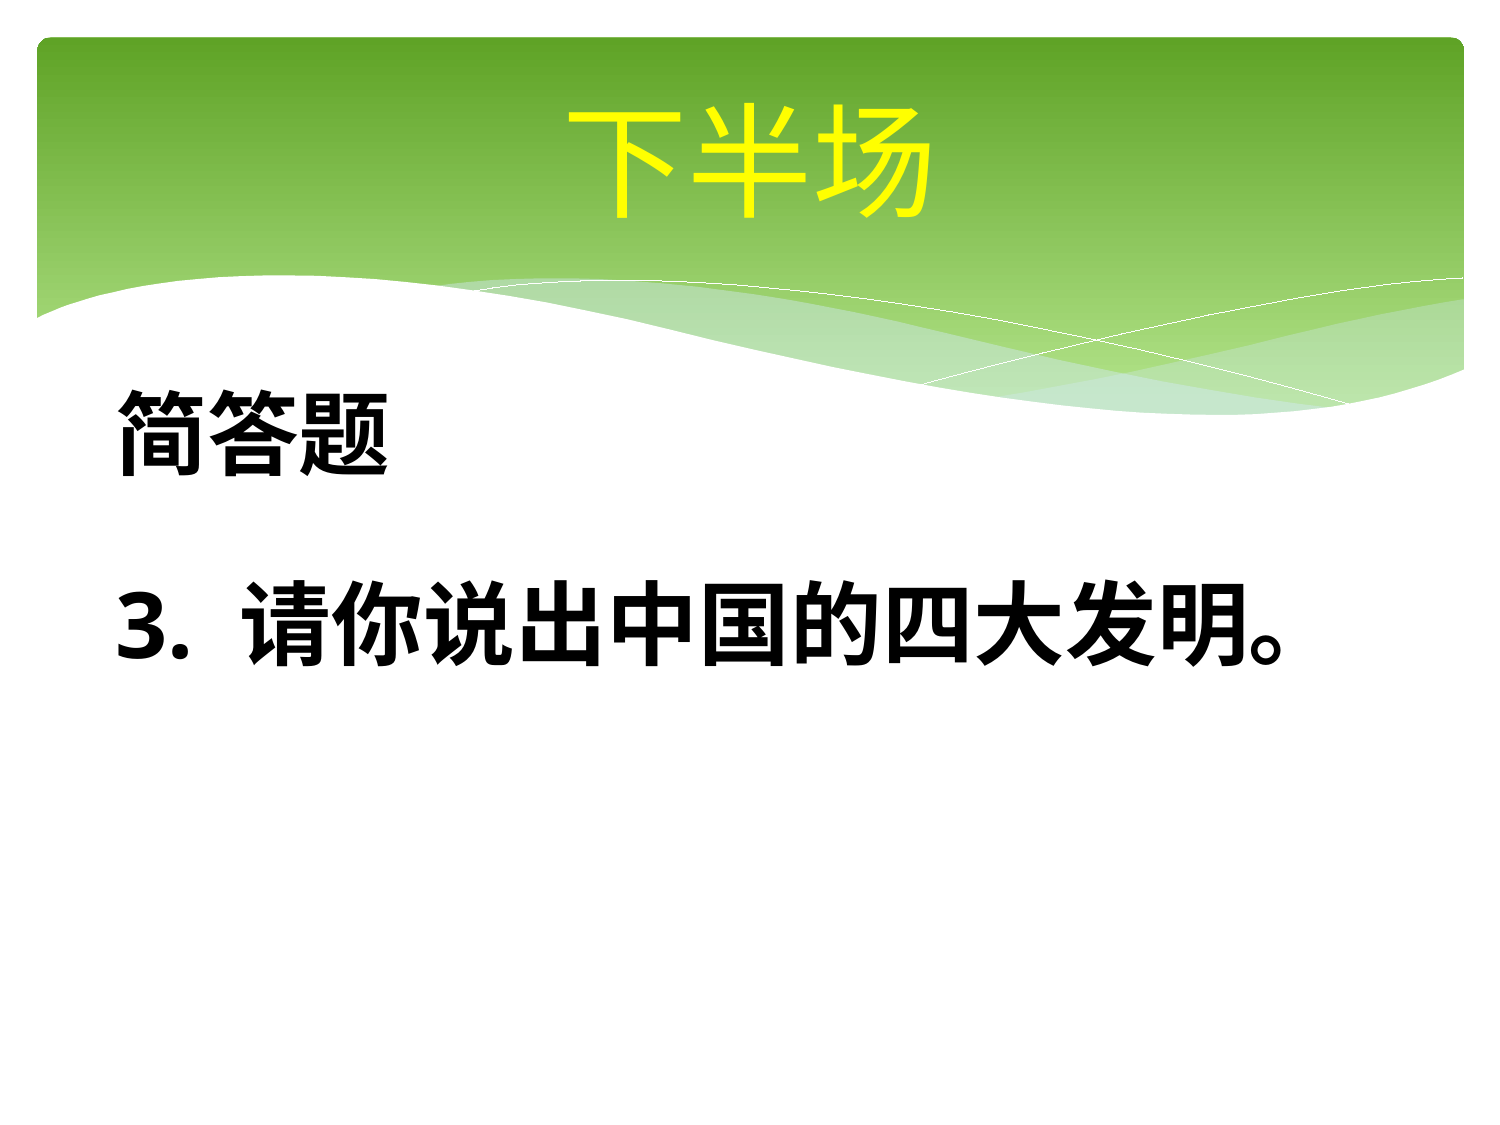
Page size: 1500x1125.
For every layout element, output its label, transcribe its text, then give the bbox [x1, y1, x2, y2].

title 下半场 [75, 55, 1425, 261]
list 简答题 3. 请你说出中国的四大发明。 [100, 314, 1436, 923]
